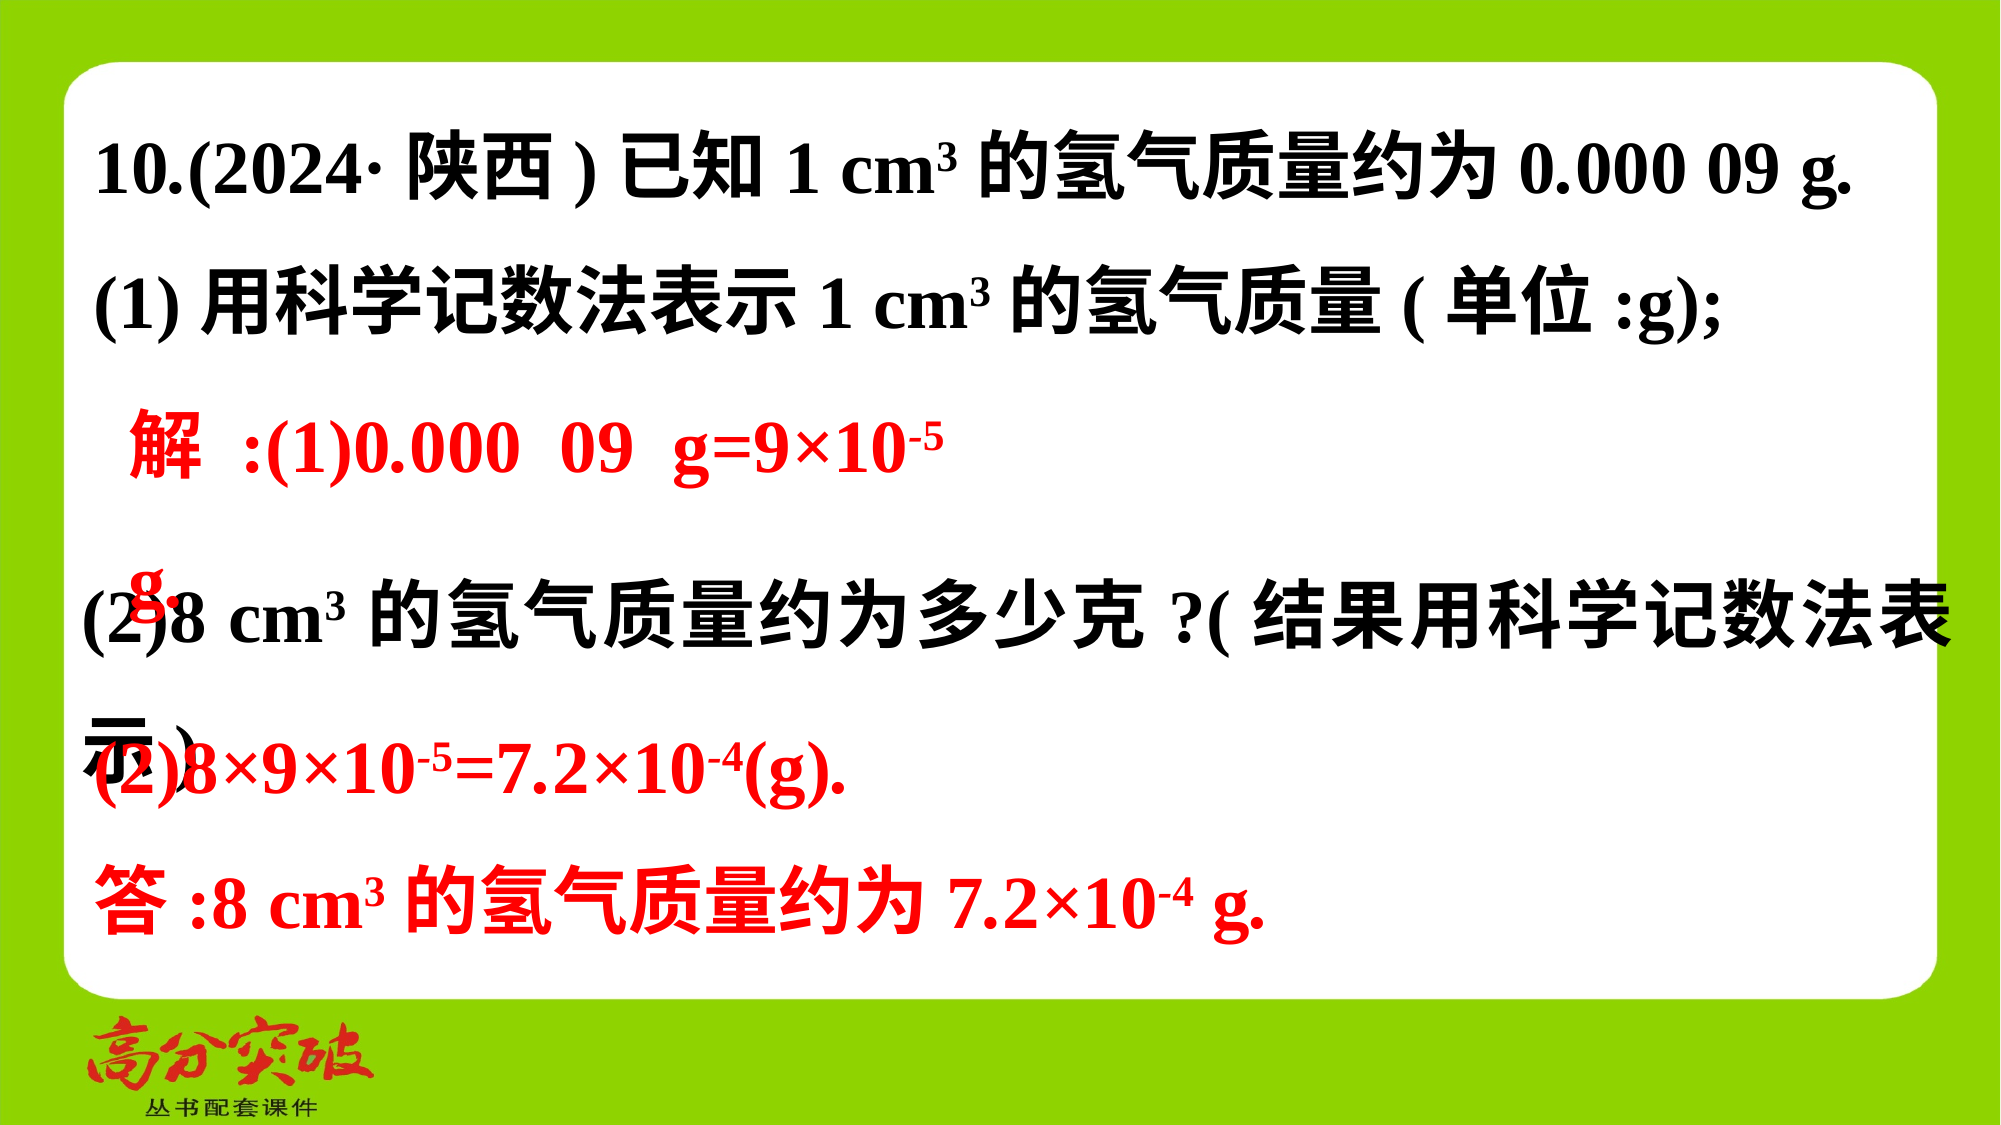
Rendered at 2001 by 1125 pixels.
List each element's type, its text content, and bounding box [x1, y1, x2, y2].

picture [0, 0, 2001, 1125]
text_box 解:(1)0.000 09 g=9×10-5 g. [113, 345, 960, 496]
text_box (2)8×9×10-5=7.2×10-4(g). 答:8 cm3的氢气质量约为7.2×10-4 g. [79, 666, 1672, 952]
text_box (2)8 cm3的氢气质量约为多少克?(结果用科学记数法表示) [66, 515, 1969, 800]
text_box 10.(2024·陕西)已知1 cm3的氢气质量约为0.000 09 g. (1)用科学记数法表示1 cm3的氢气质量(单位:g); [79, 66, 1887, 352]
